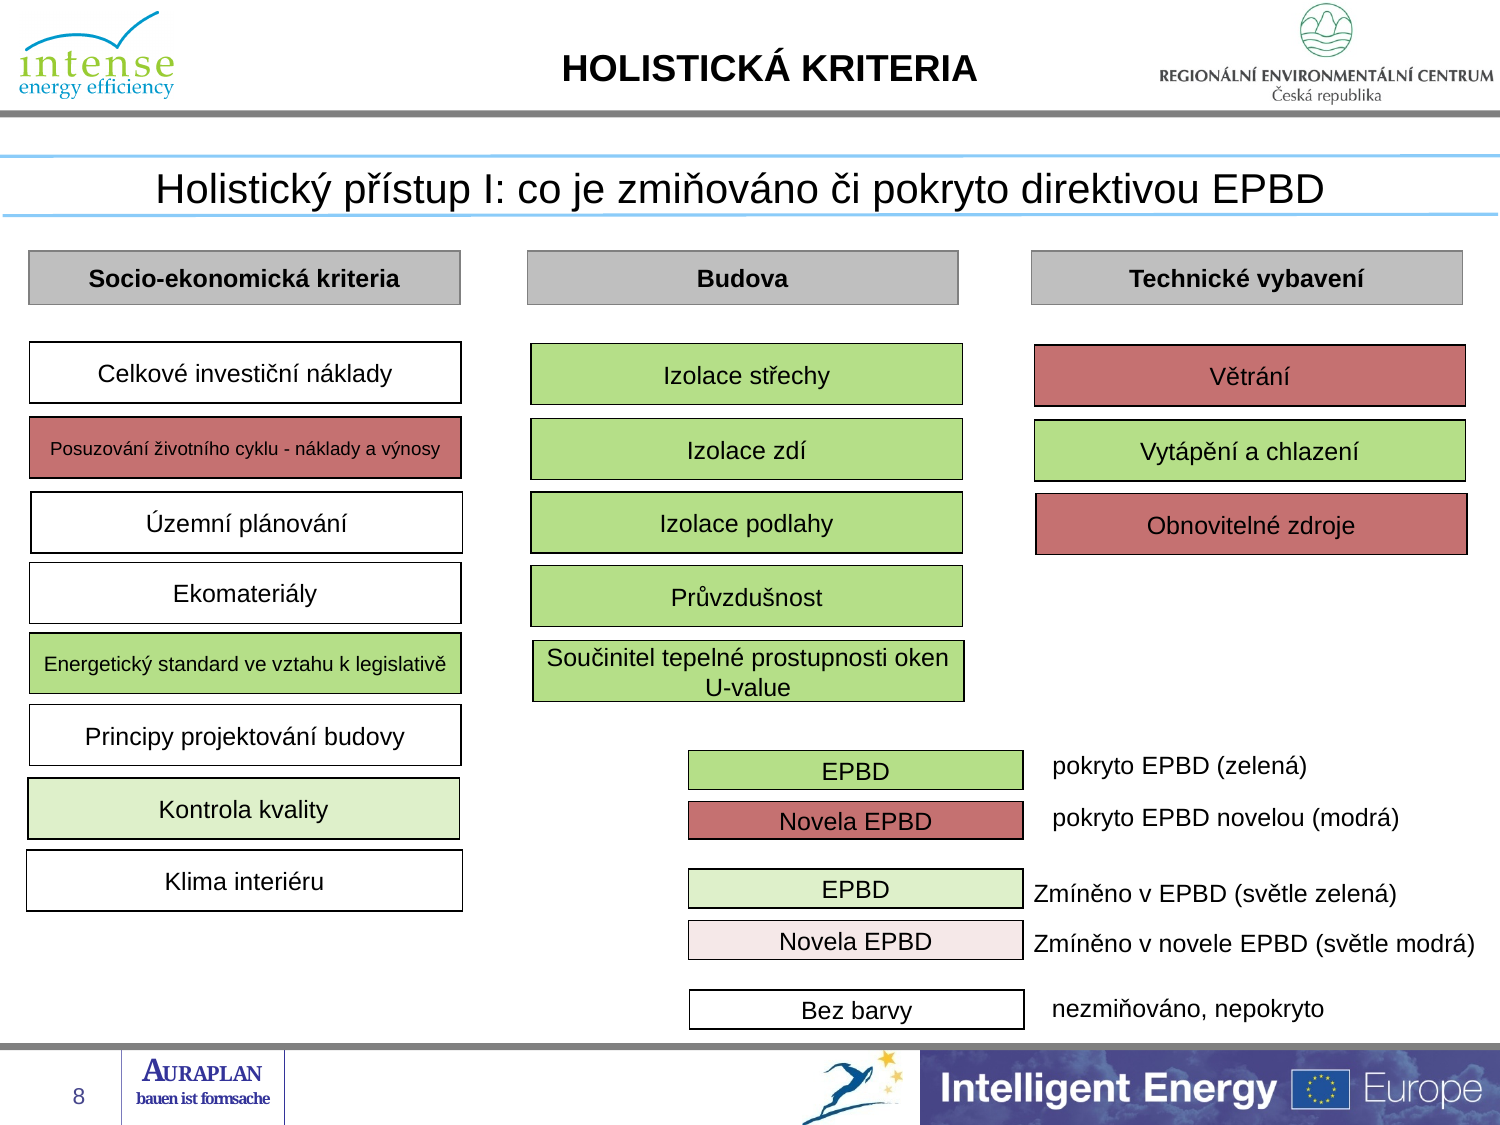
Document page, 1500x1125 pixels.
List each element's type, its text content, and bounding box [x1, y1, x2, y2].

text_box 8 [0, 1074, 100, 1111]
text_box Součinitel tepelné prostupnosti oken U-value [532, 640, 965, 702]
text_box pokryto EPBD novelou (modrá) [1030, 794, 1500, 840]
text_box Novela EPBD [688, 920, 1023, 960]
text_box EPBD [688, 869, 1023, 909]
text_box Zmíněno v EPBD (světle zelená) Zmíněno v novele EPBD (světle modrá) [1018, 870, 1500, 965]
text_box EPBD [688, 750, 1023, 790]
text_box Větrání [1034, 345, 1466, 407]
text_box pokryto EPBD (zelená) [1030, 742, 1500, 788]
text_box Územní plánování [31, 492, 463, 553]
text_box Energetický standard ve vztahu k legislativě [29, 632, 461, 694]
text_box Průvzdušnost [531, 565, 963, 627]
text_box Budova [527, 250, 959, 305]
picture [920, 1051, 1500, 1125]
text_box nezmiňováno, nepokryto [1037, 985, 1500, 1030]
text_box Posuzování životního cyklu - náklady a výnosy [29, 417, 461, 478]
text_box Izolace střechy [531, 343, 963, 405]
text_box Holistický přístup I: co je zmiňováno či pokryto direktivou EPBD [61, 146, 1420, 227]
text_box Bez barvy [689, 989, 1024, 1029]
text_box Principy projektování budovy [29, 704, 461, 766]
text_box Socio-ekonomická kriteria [29, 250, 461, 305]
text_box [227, 334, 1306, 456]
picture [19, 11, 174, 99]
text_box Klima interiéru [26, 849, 463, 911]
text_box Novela EPBD [688, 801, 1023, 840]
text_box Vytápění a chlazení [1034, 420, 1466, 482]
picture [802, 1051, 903, 1125]
text_box Kontrola kvality [28, 778, 460, 839]
text_box Izolace zdí [531, 418, 963, 480]
picture [1160, 2, 1494, 105]
text_box Obnovitelné zdroje [1035, 493, 1468, 555]
text_box Technické vybavení [1031, 250, 1463, 305]
text_box Celkové investiční náklady [29, 342, 461, 403]
text_box Ekomateriály [29, 562, 461, 624]
text_box Izolace podlahy [531, 492, 963, 553]
text_box HOLISTICKÁ KRITERIA [546, 36, 994, 97]
